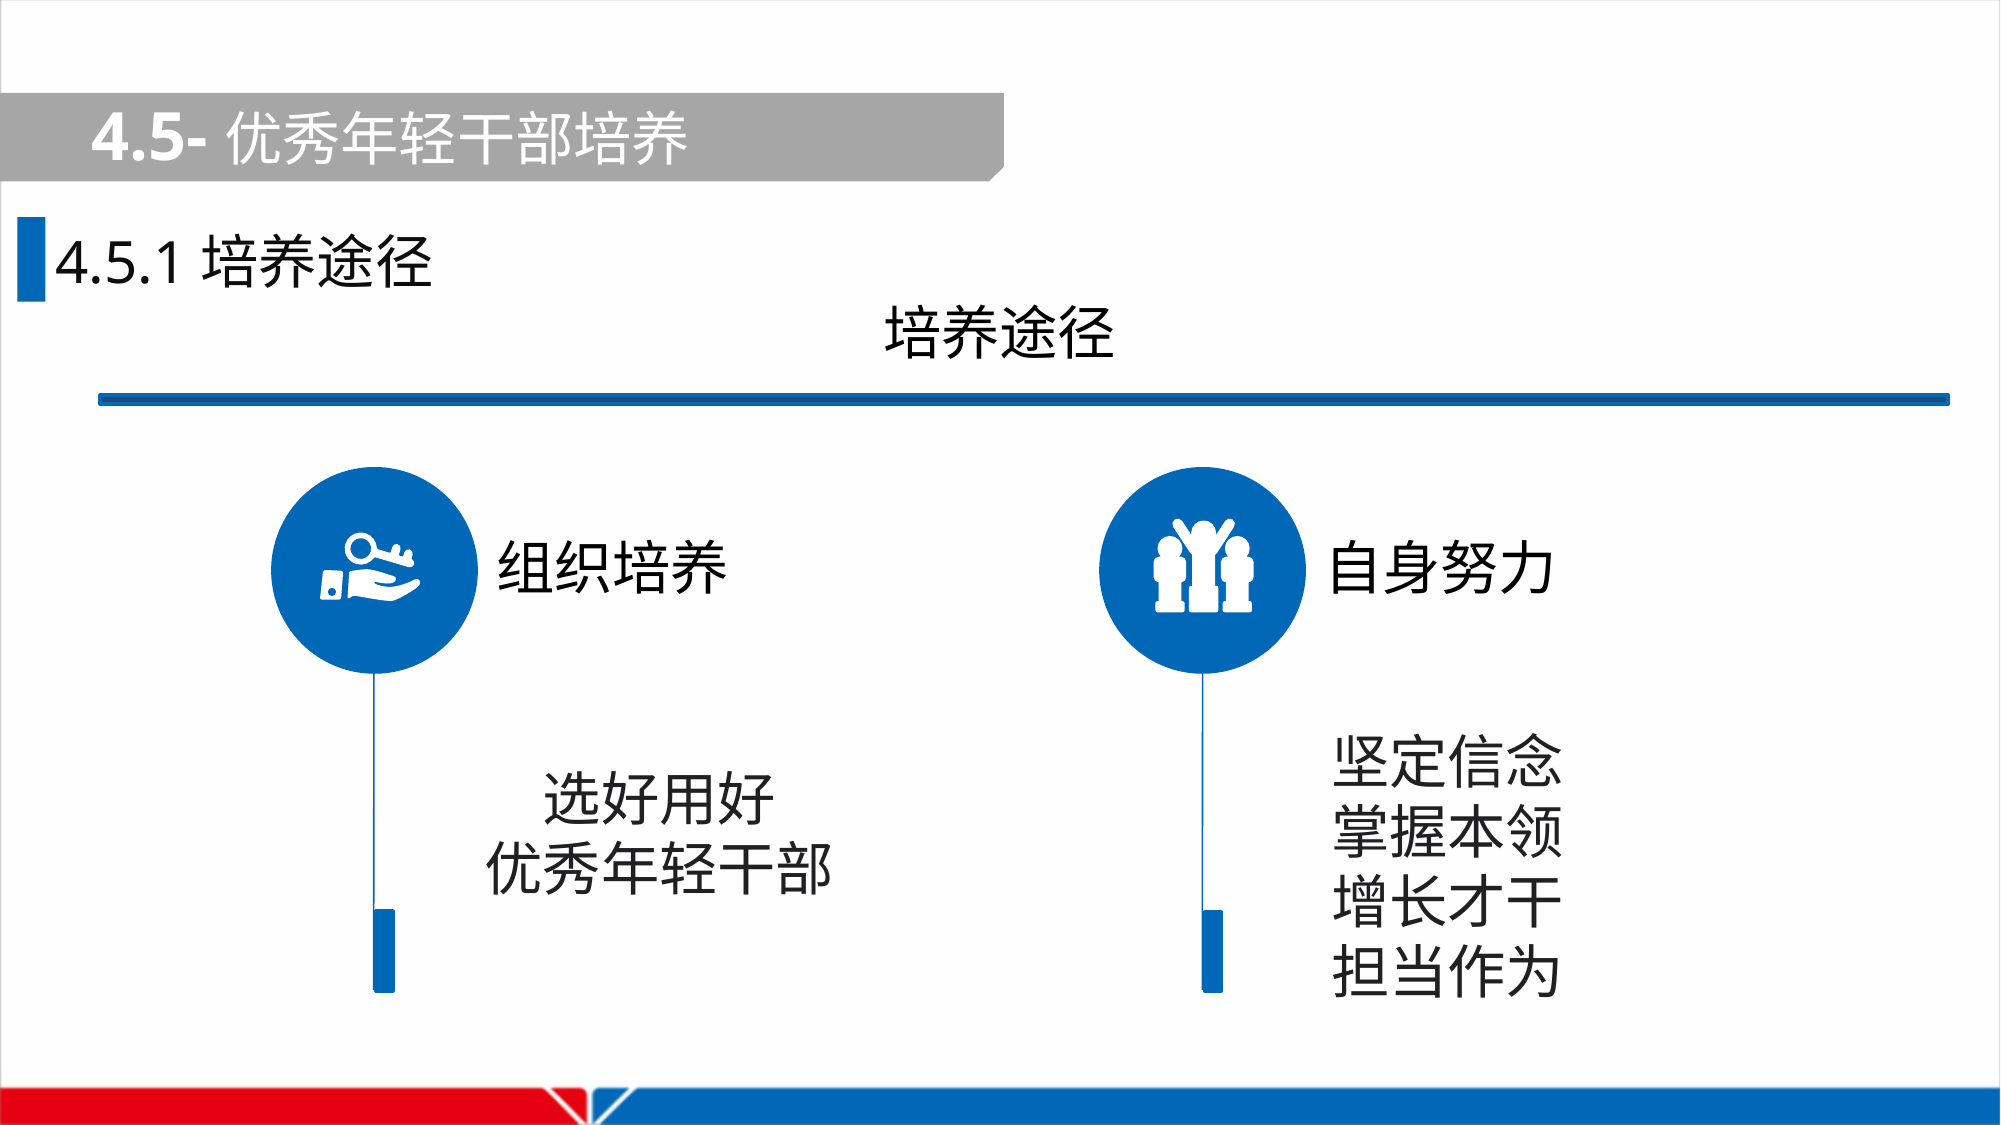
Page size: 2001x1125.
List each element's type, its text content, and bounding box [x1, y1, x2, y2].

text_box [17, 259, 46, 302]
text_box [1202, 673, 1222, 992]
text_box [0, 29, 2000, 248]
text_box 培养途径 [817, 303, 1183, 368]
text_box 坚定信念 掌握本领 增长才干 担当作为 [1255, 717, 1640, 1013]
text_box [373, 670, 393, 992]
picture [0, 0, 2001, 1125]
text_box 4.5.1培养途径 [55, 259, 896, 321]
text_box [100, 394, 1949, 674]
text_box 选好用好 优秀年轻干部 [408, 754, 910, 910]
